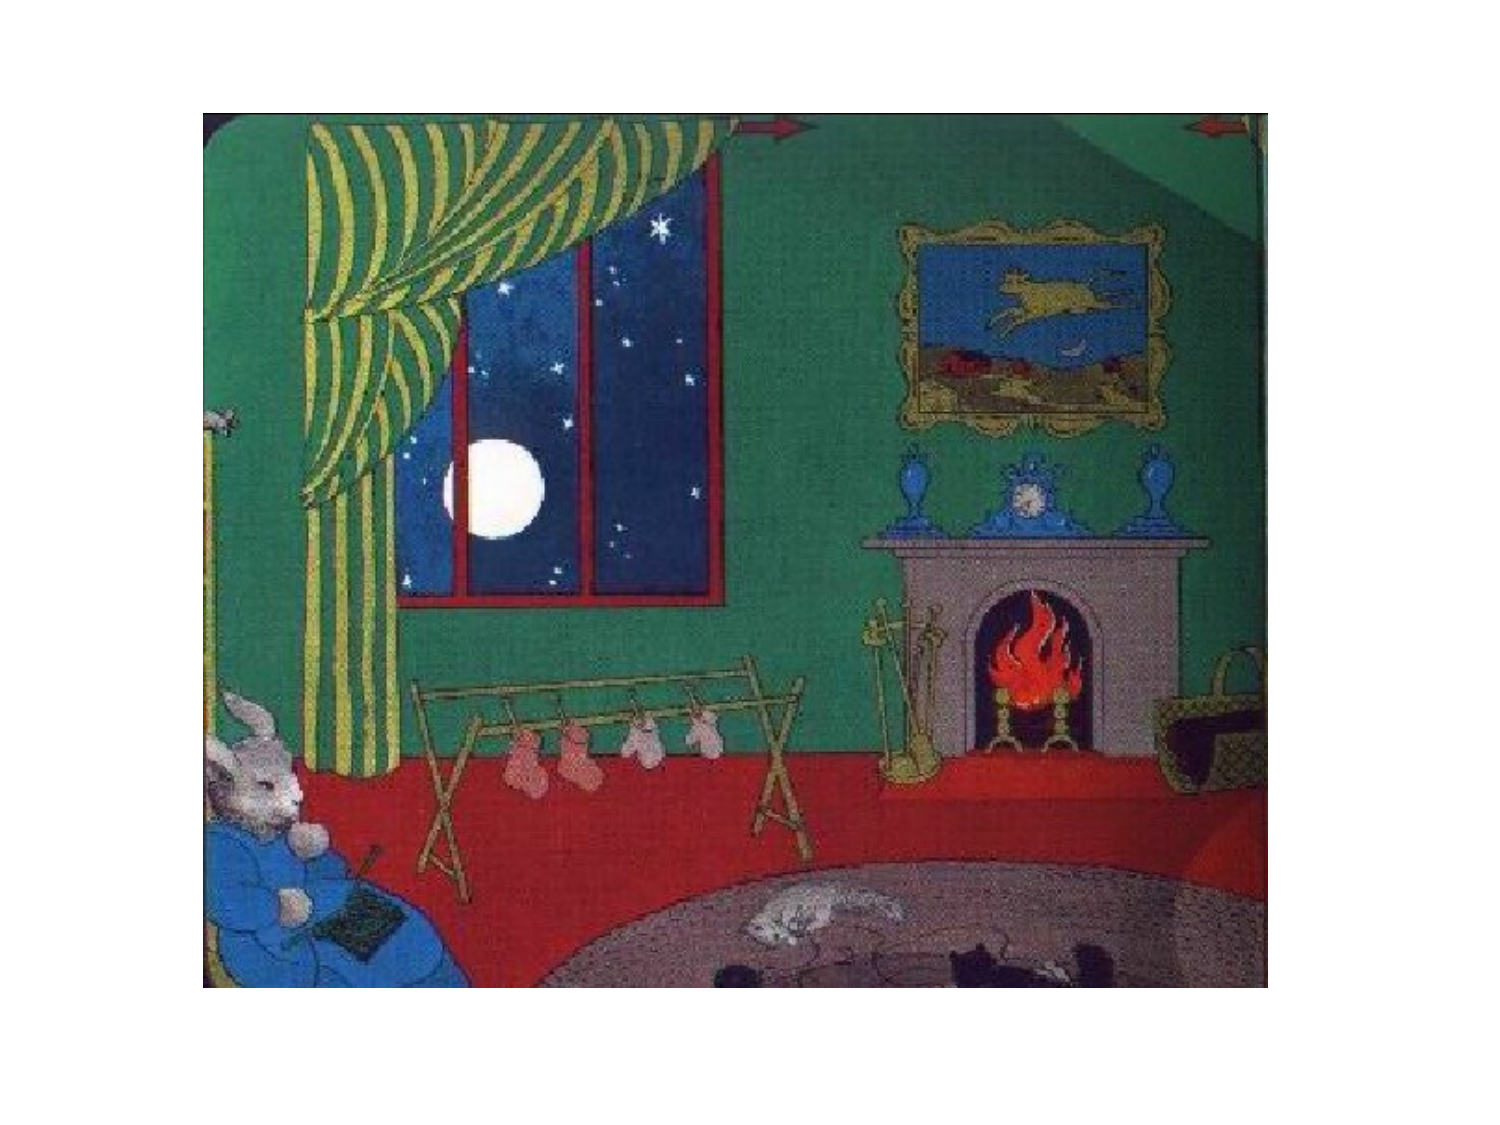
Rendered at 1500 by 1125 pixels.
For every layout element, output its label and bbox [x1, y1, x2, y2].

picture [203, 113, 1268, 988]
